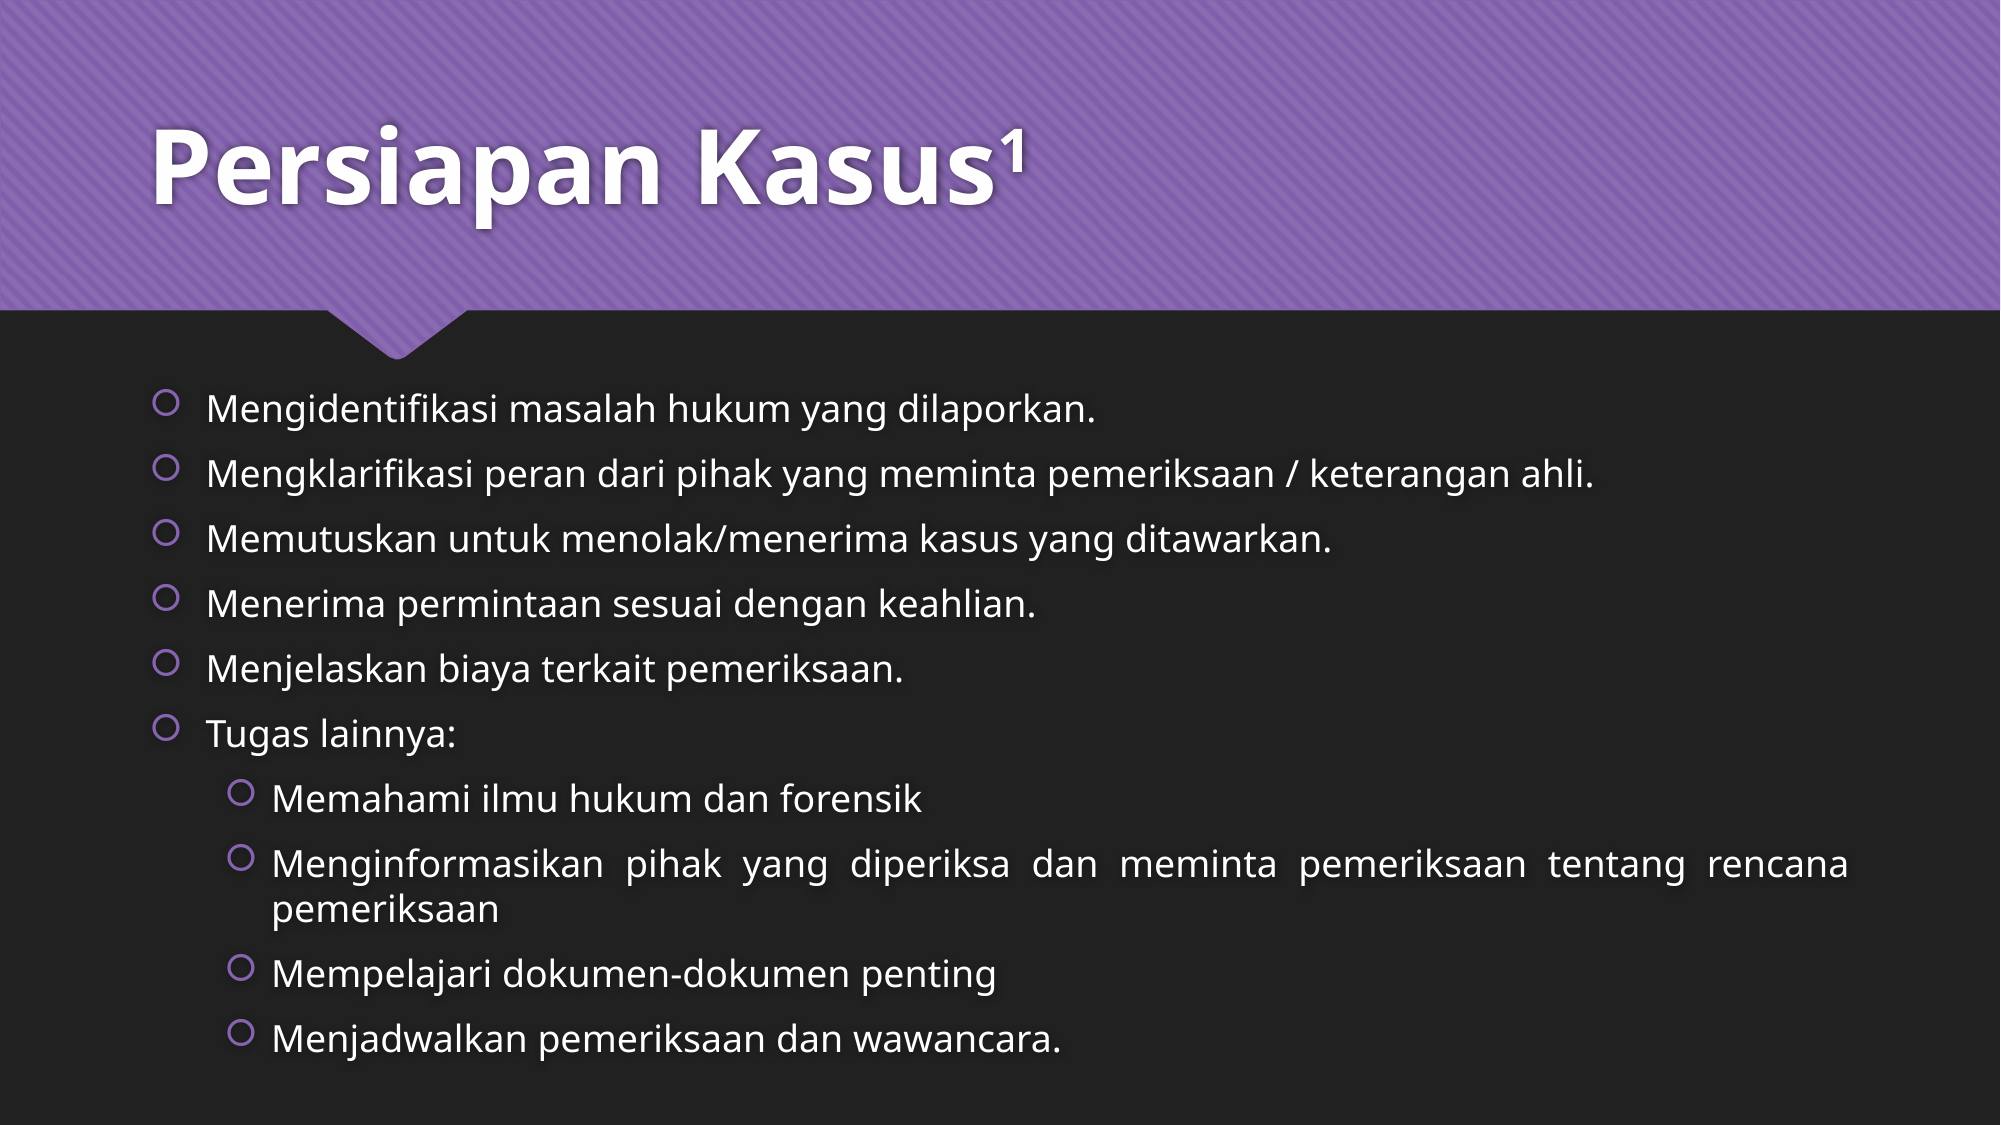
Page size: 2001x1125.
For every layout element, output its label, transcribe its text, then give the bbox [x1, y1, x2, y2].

title Persiapan Kasus1 [132, 73, 1868, 233]
list Mengidentifikasi masalah hukum yang dilaporkan. Mengklarifikasi peran dari pihak yang meminta pemeriksaan / keterangan ahli. Memutuskan untuk menolak/menerima kasus yang ditawarkan. Menerima permintaan sesuai dengan keahlian. Menjelaskan biaya terkait pemeriksaan. Tugas lainnya: Memahami ilmu hukum dan forensik Menginformasikan pihak yang diperiksa dan meminta pemeriksaan tentang rencana pemeriksaan Mempelajari dokumen-dokumen penting Menjadwalkan pemeriksaan dan wawancara. [134, 359, 1866, 1087]
